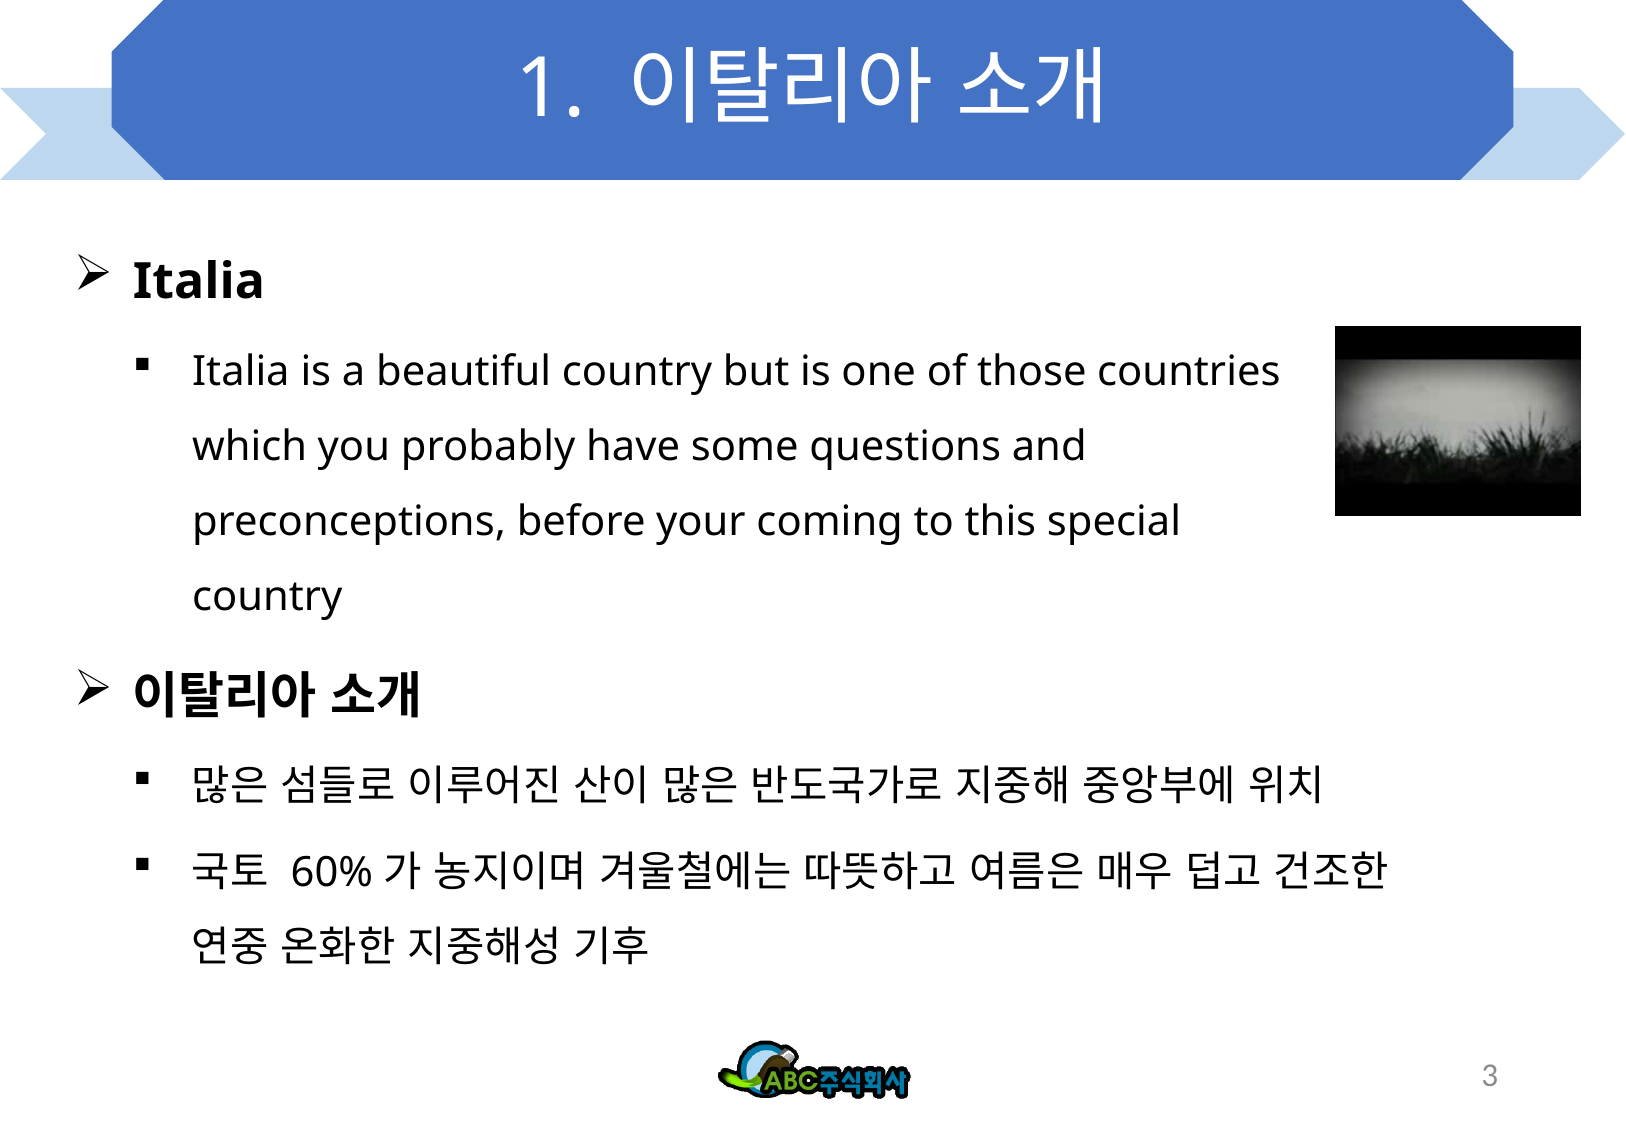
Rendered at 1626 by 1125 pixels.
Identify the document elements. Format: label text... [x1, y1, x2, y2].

list Italia Italia is a beautiful country but is one of those countries which you probably have some questions and preconceptions, before your coming to this special country [58, 211, 1306, 625]
picture [709, 1034, 916, 1103]
title 1. 이탈리아 소개 [0, 0, 1625, 180]
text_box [1334, 325, 1582, 516]
slide_number 3 [1147, 1042, 1514, 1103]
text_box 이탈리아 소개 많은 섬들로 이루어진 산이 많은 반도국가로 지중해 중앙부에 위치 국토 60%가 농지이며 겨울철에는 따뜻하고 여름은 매우 덥고 건조한 연중 온화한 지중해성 기후 [58, 626, 1478, 1016]
